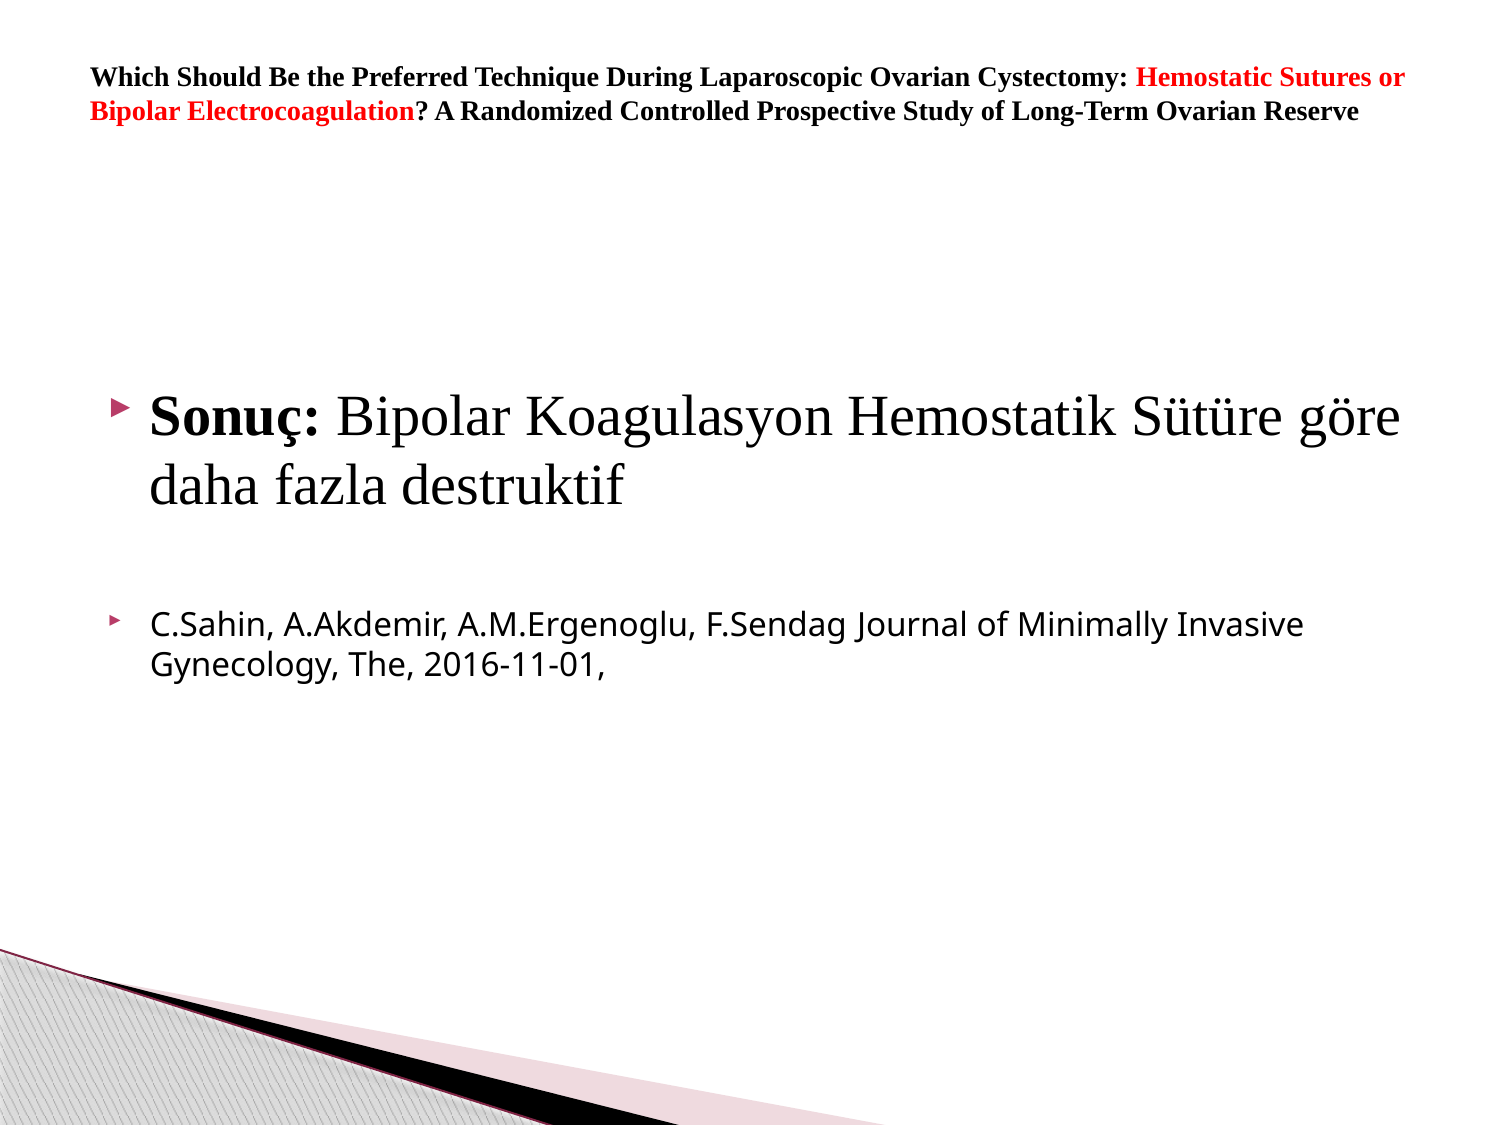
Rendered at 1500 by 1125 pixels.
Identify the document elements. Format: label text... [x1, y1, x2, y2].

title Which Should Be the Preferred Technique During Laparoscopic Ovarian Cystectomy: Hemostatic Sutures or Bipolar Electrocoagulation? A Randomized Controlled Prospective Study of Long-Term Ovarian Reserve [75, 45, 1425, 233]
list Sonuç: Bipolar Koagulasyon Hemostatik Sütüre göre daha fazla destruktif C.Sahin, A.Akdemir, A.M.Ergenoglu, F.Sendag Journal of Minimally Invasive Gynecology, The, 2016-11-01, [75, 243, 1425, 986]
